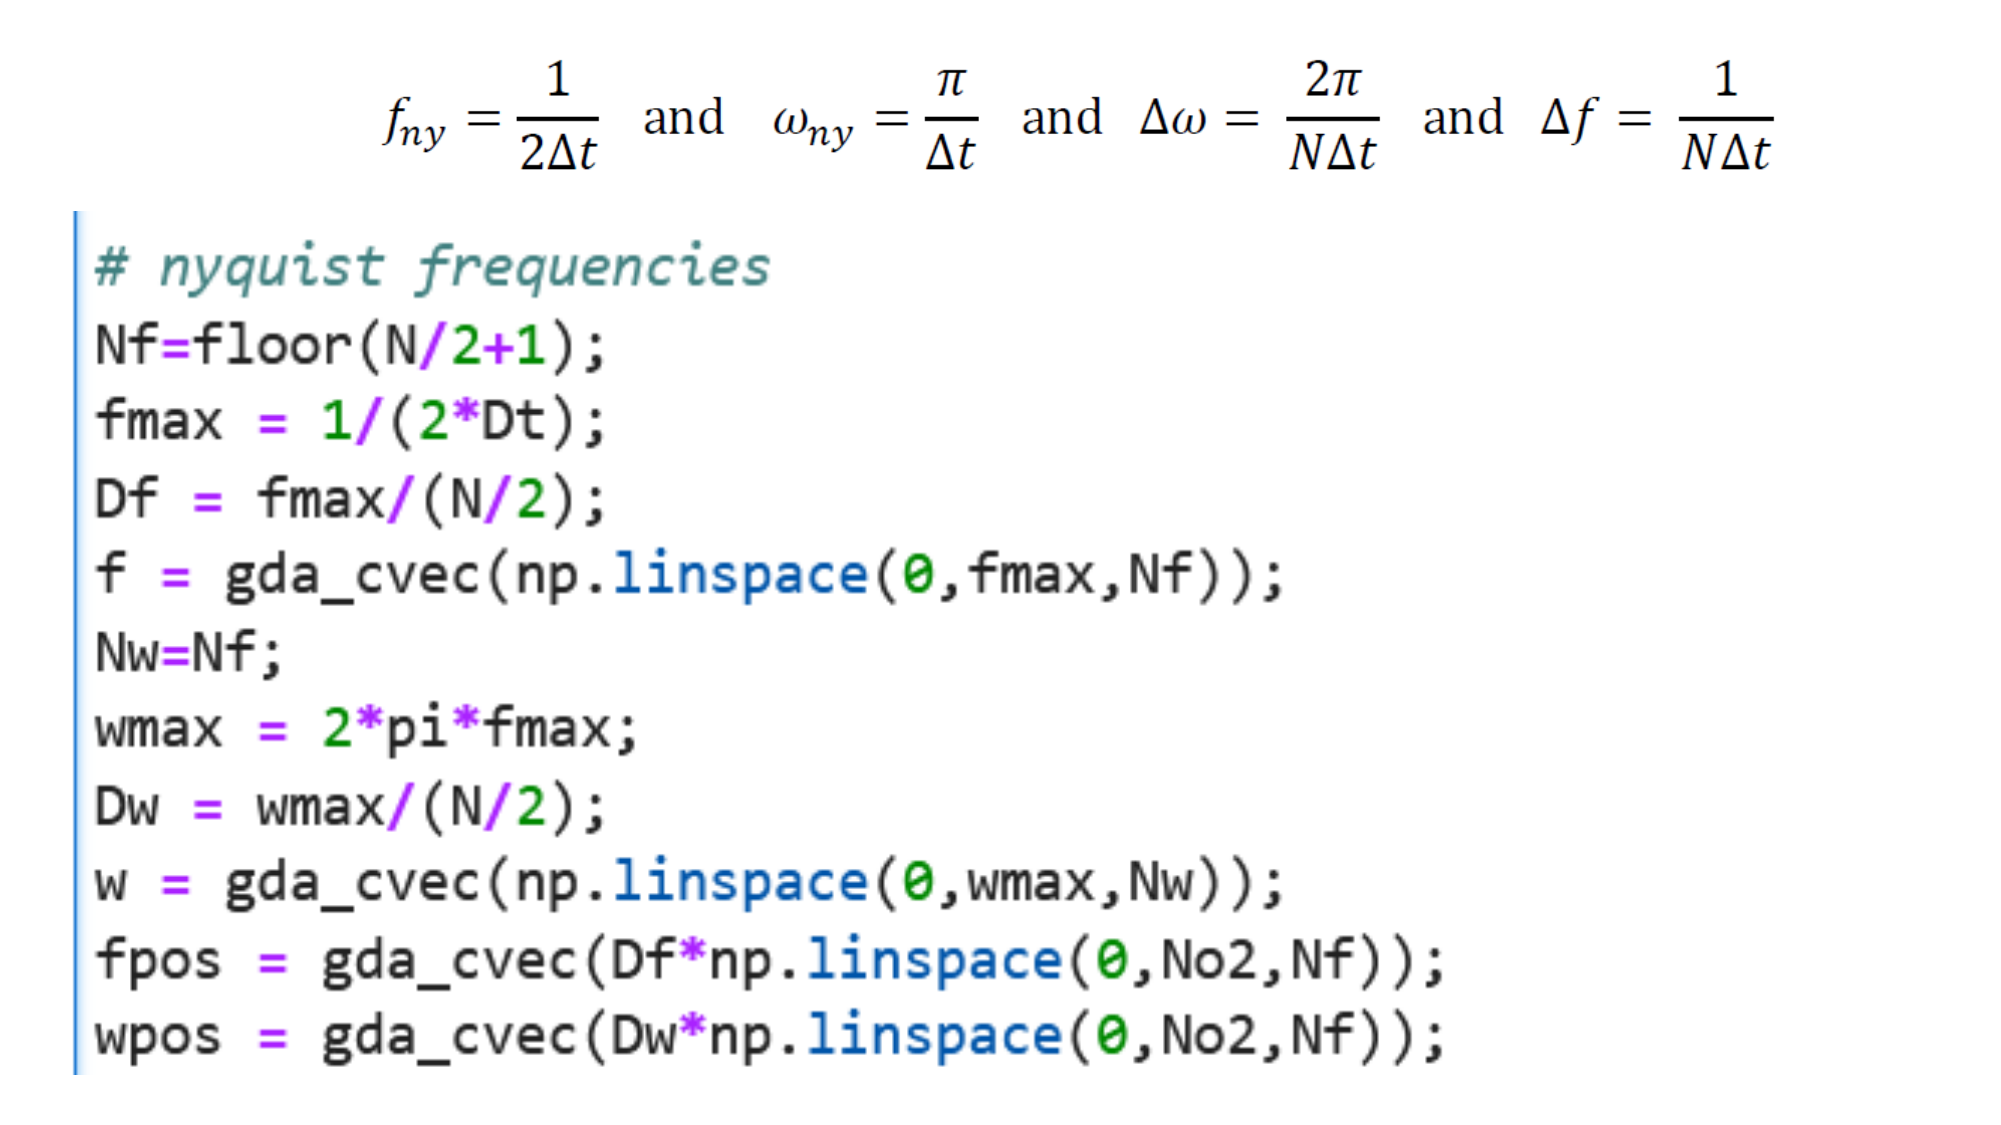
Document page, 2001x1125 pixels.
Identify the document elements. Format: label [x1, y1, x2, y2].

picture [22, 29, 1815, 1075]
